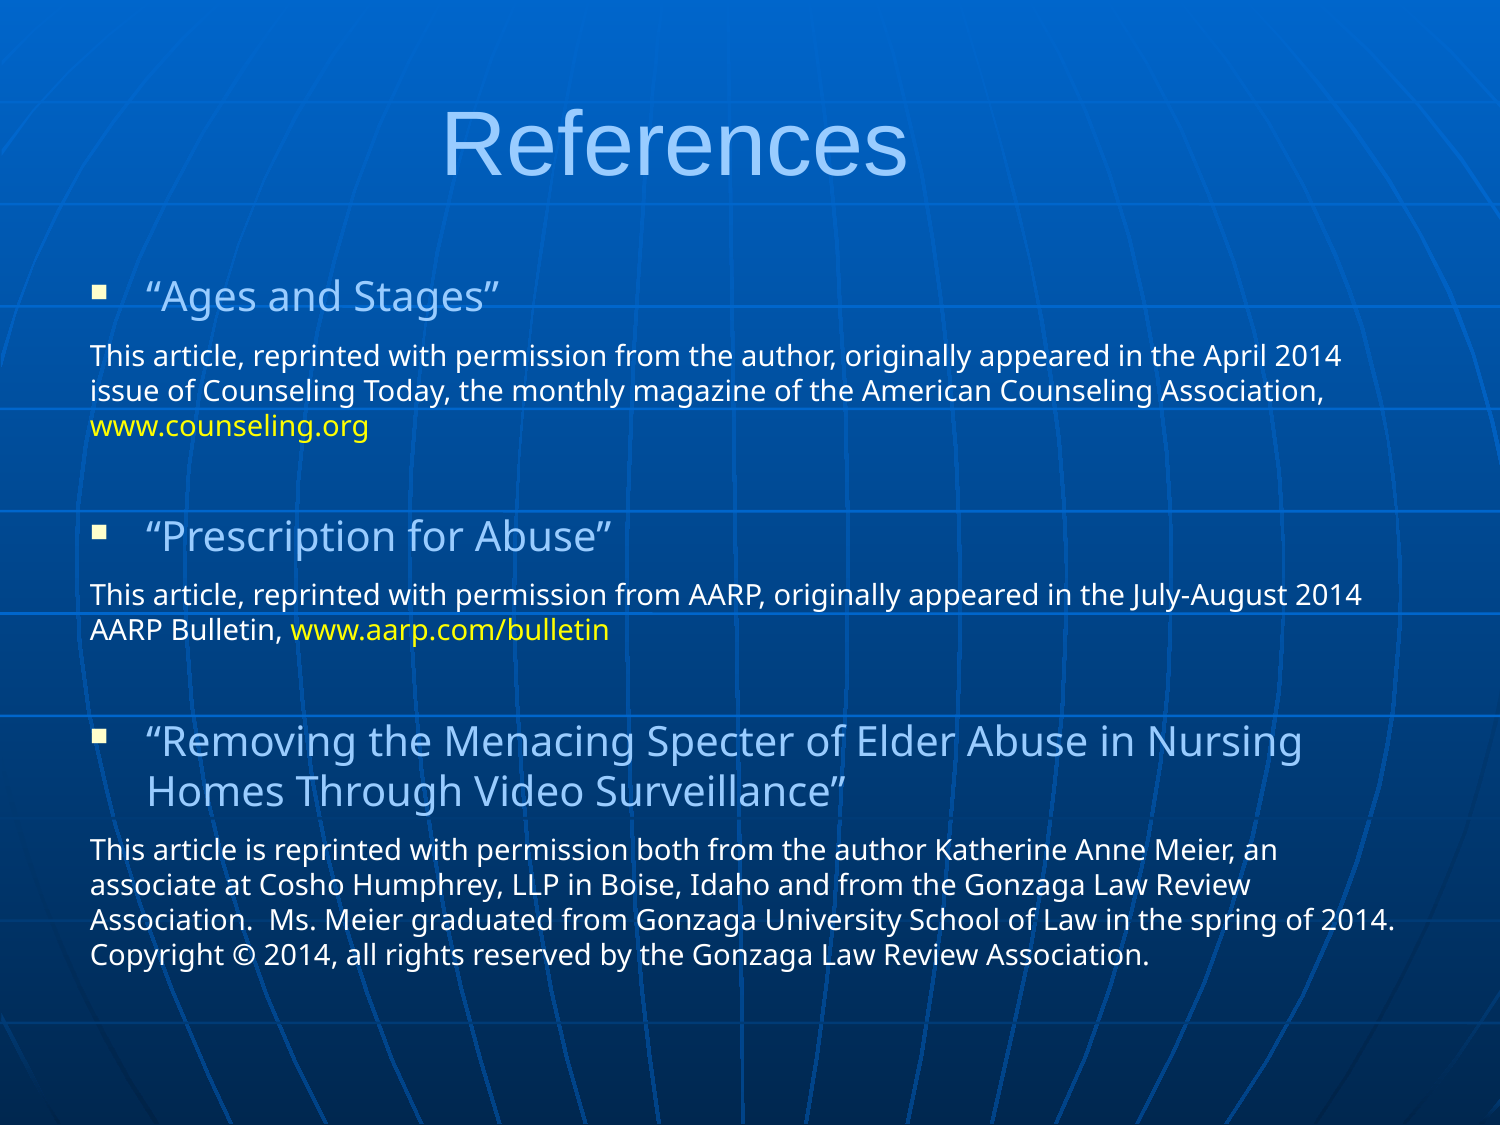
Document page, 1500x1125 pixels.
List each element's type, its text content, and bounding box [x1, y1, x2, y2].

title References [0, 45, 1350, 233]
list “Ages and Stages” This article, reprinted with permission from the author, originally appeared in the April 2014 issue of Counseling Today, the monthly magazine of the American Counseling Association, www.counseling.org “Prescription for Abuse” This article, reprinted with permission from AARP, originally appeared in the July-August 2014 AARP Bulletin, www.aarp.com/bulletin “Removing the Menacing Specter of Elder Abuse in Nursing Homes Through Video Surveillance” This article is reprinted with permission both from the author Katherine Anne Meier, an associate at Cosho Humphrey, LLP in Boise, Idaho and from the Gonzaga Law Review Association. Ms. Meier graduated from Gonzaga University School of Law in the spring of 2014. Copyright © 2014, all rights reserved by the Gonzaga Law Review Association. [75, 262, 1425, 1007]
